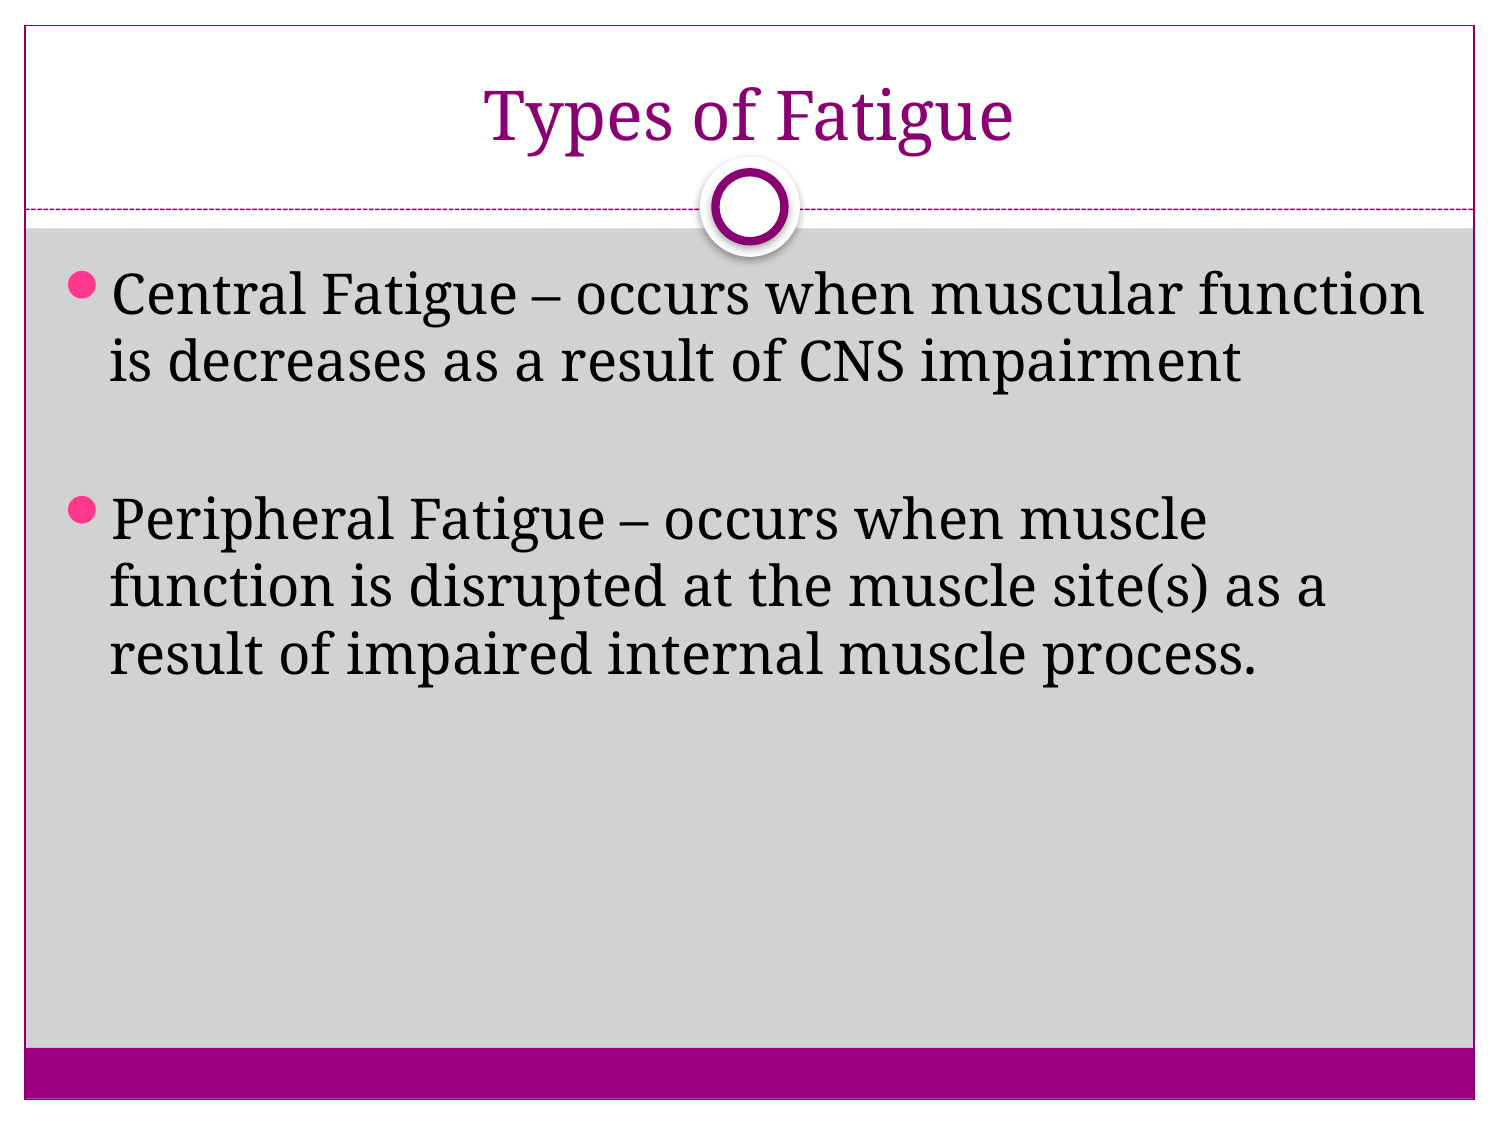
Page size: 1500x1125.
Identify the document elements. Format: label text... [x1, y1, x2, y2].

title Types of Fatigue [49, 37, 1450, 162]
list Central Fatigue – occurs when muscular function is decreases as a result of CNS impairment Peripheral Fatigue – occurs when muscle function is disrupted at the muscle site(s) as a result of impaired internal muscle process. [49, 250, 1445, 1001]
